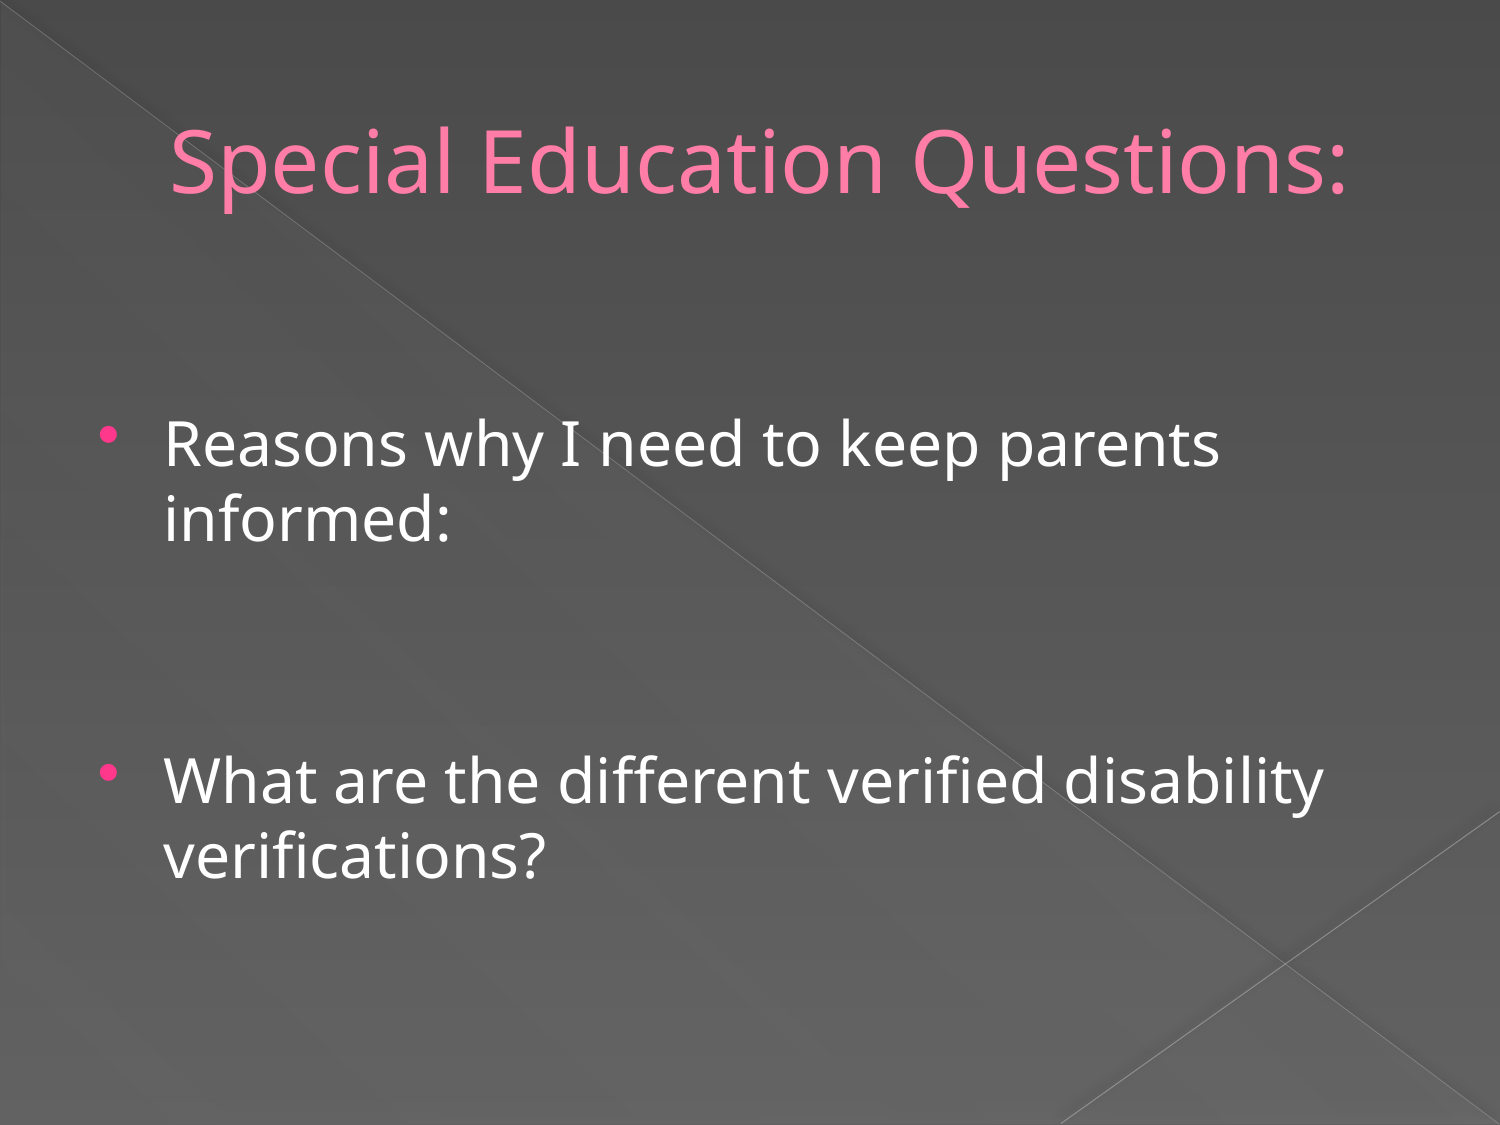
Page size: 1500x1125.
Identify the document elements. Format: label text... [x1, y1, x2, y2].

list Reasons why I need to keep parents informed: What are the different verified disability verifications? [75, 308, 1425, 1059]
title Special Education Questions: [75, 43, 1425, 274]
